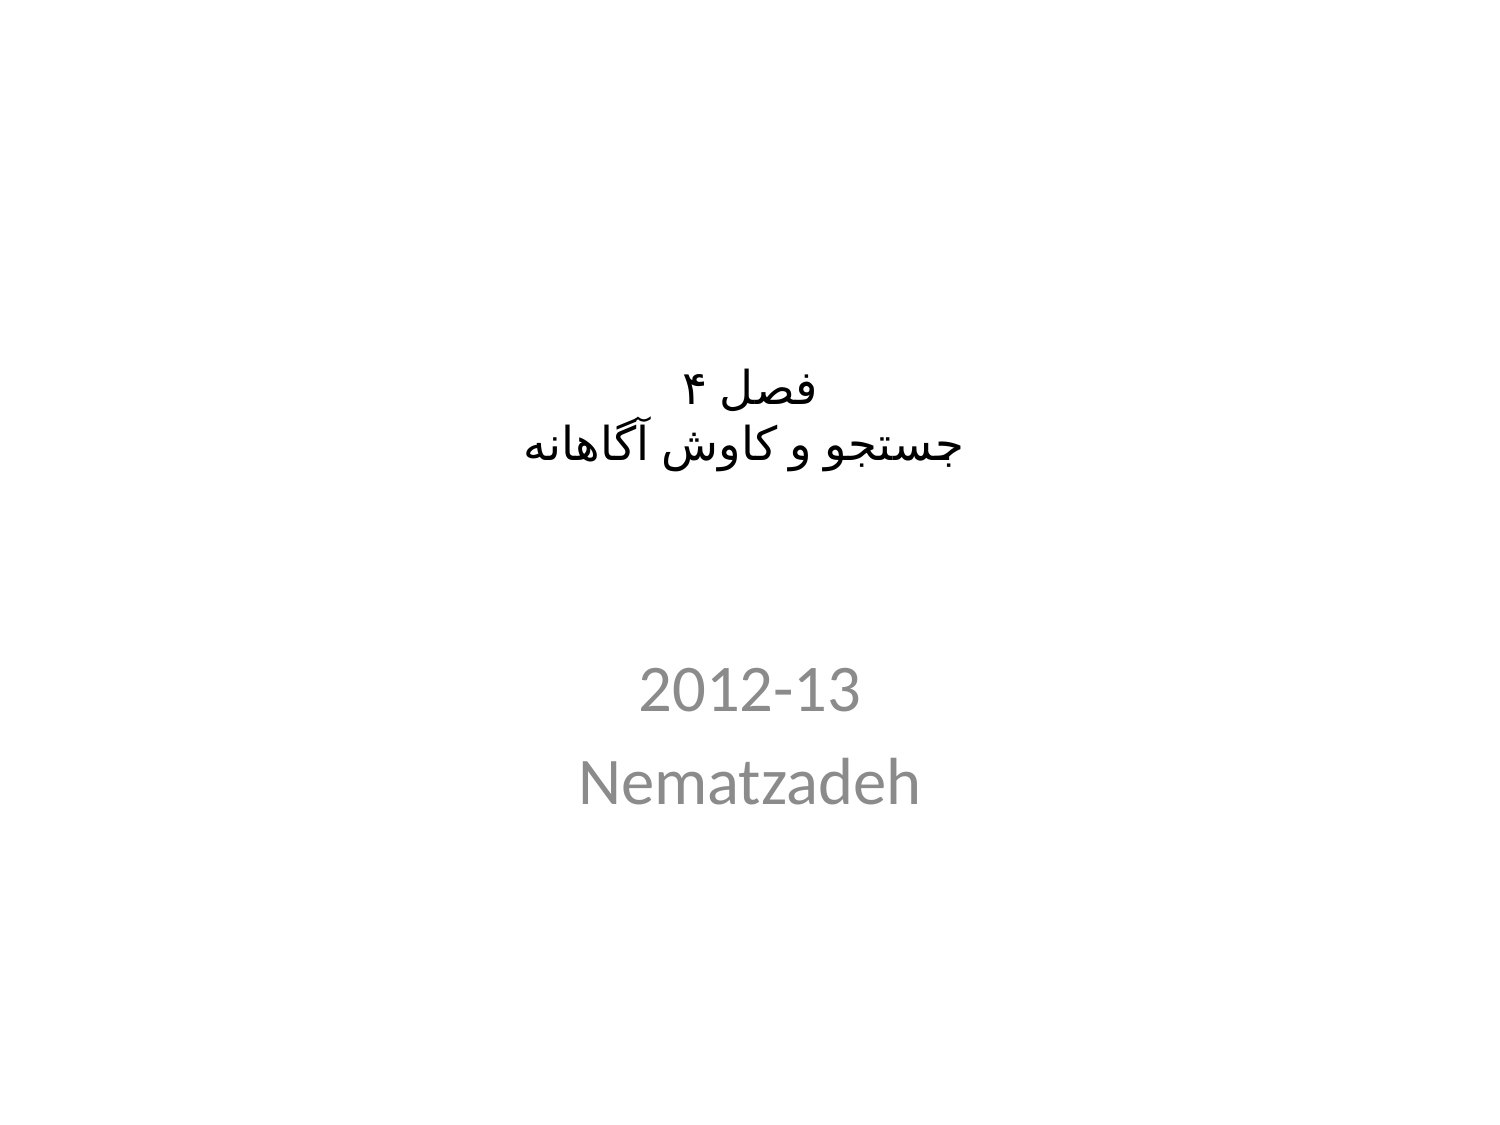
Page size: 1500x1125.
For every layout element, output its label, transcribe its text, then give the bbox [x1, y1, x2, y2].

title فصل ۴ جستجو و کاوش آگاهانه [112, 349, 1388, 591]
subtitle 2012-13 Nematzadeh [225, 637, 1275, 925]
